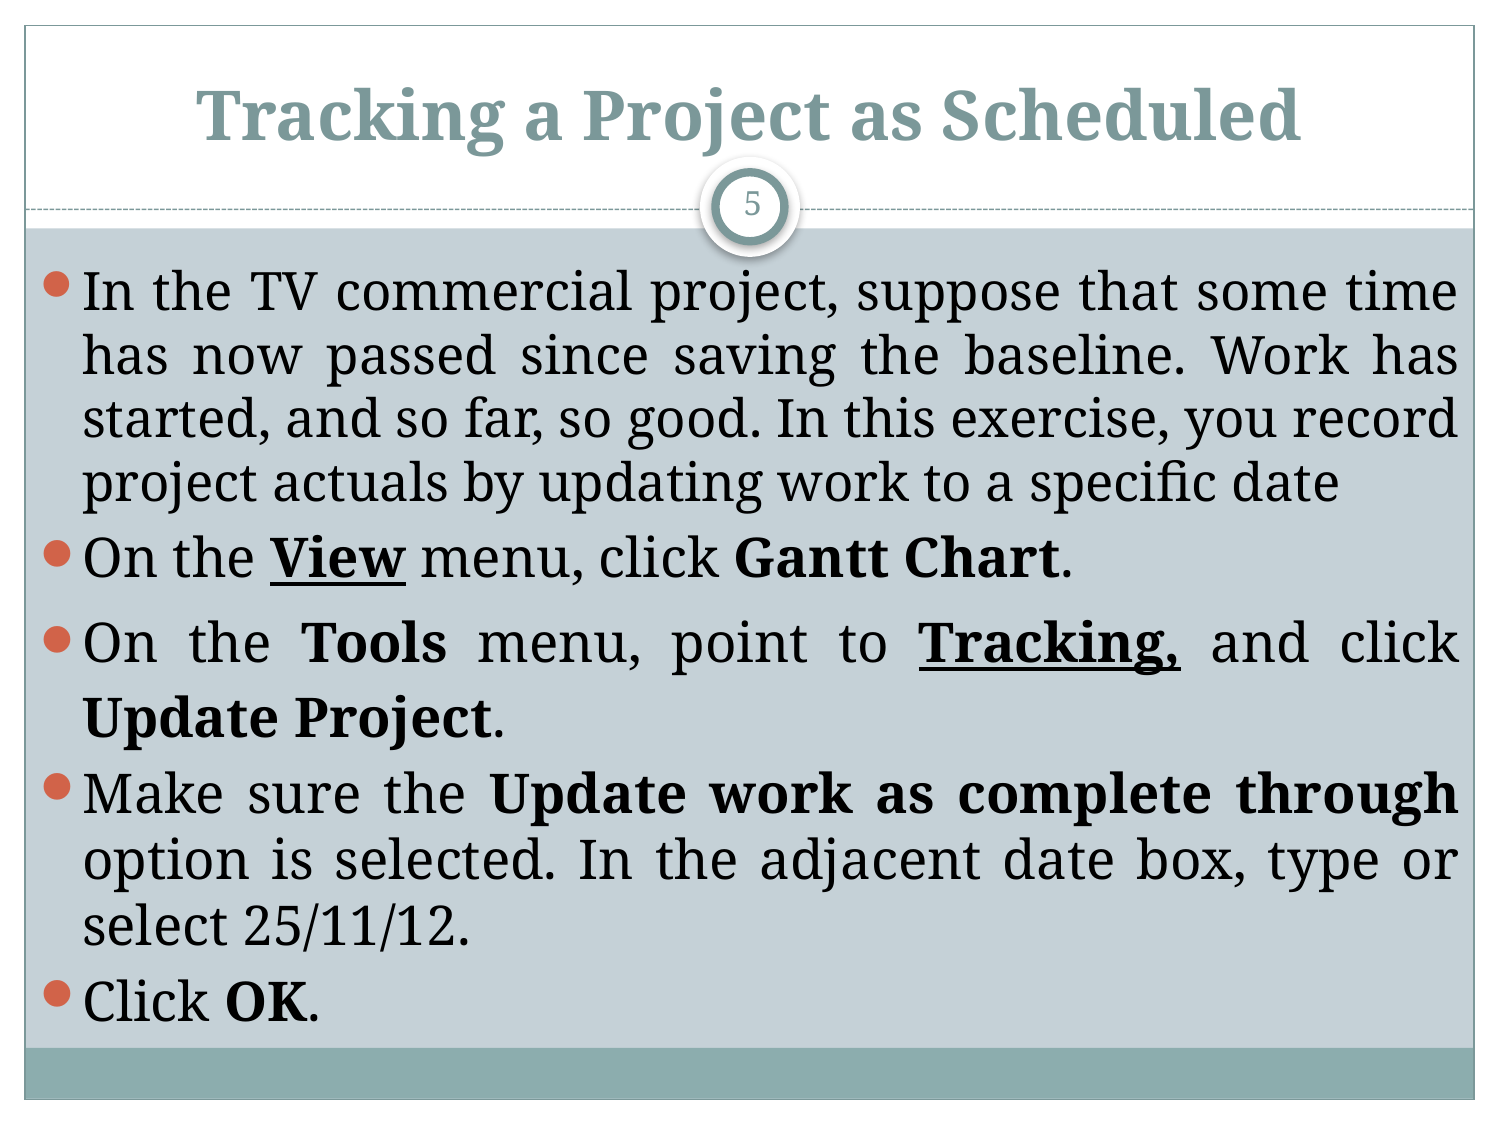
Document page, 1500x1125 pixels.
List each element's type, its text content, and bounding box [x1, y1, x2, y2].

title Tracking a Project as Scheduled [49, 37, 1450, 162]
list In the TV commercial project, suppose that some time has now passed since saving the baseline. Work has started, and so far, so good. In this exercise, you record project actuals by updating work to a specific date On the View menu, click Gantt Chart. On the Tools menu, point to Tracking, and click Update Project. Make sure the Update work as complete through option is selected. In the adjacent date box, type or select 25/11/12. Click OK. [24, 250, 1475, 1063]
slide_number 5 [715, 168, 791, 241]
